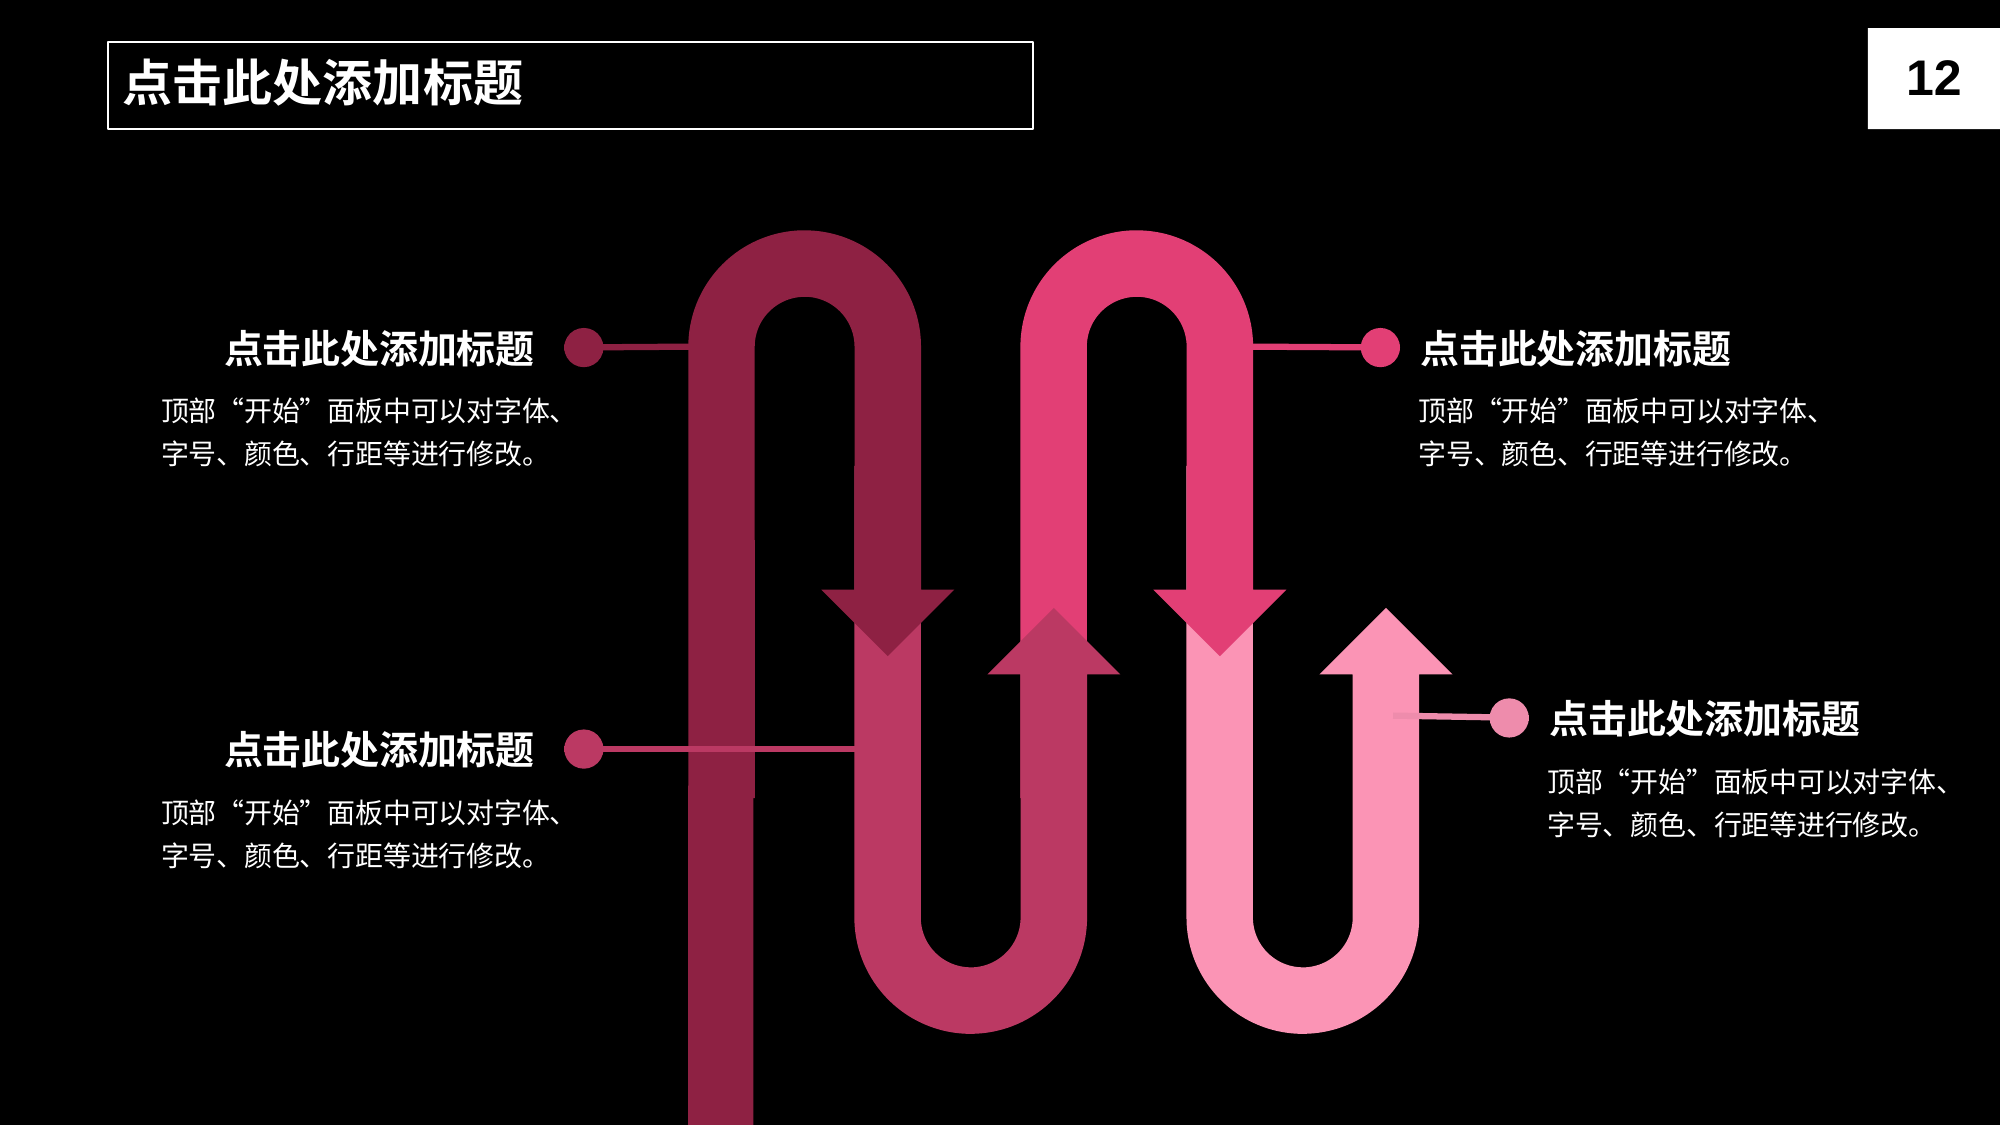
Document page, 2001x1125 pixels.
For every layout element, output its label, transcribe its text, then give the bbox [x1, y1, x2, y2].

text_box 顶部“开始”面板中可以对字体、字号、颜色、行距等进行修改。 [1403, 376, 1845, 478]
text_box 顶部“开始”面板中可以对字体、字号、颜色、行距等进行修改。 [1532, 746, 1973, 849]
text_box [1019, 229, 1289, 658]
text_box 顶部“开始”面板中可以对字体、字号、颜色、行距等进行修改。 [123, 777, 565, 880]
text_box [1488, 697, 1530, 739]
text_box [563, 326, 605, 369]
text_box 点击此处添加标题 [209, 317, 549, 379]
list 点击此处添加标题 [107, 41, 1034, 130]
text_box [687, 229, 957, 746]
text_box 点击此处添加标题 [209, 718, 549, 780]
text_box [563, 728, 605, 770]
list 12 [1867, 28, 2000, 130]
text_box [853, 606, 1123, 1035]
text_box 点击此处添加标题 [1405, 317, 1746, 379]
text_box [1359, 326, 1402, 369]
text_box [687, 785, 755, 1125]
text_box 顶部“开始”面板中可以对字体、字号、颜色、行距等进行修改。 [123, 376, 565, 478]
text_box 点击此处添加标题 [1534, 687, 1875, 749]
text_box [687, 752, 756, 800]
text_box [1185, 606, 1456, 1035]
